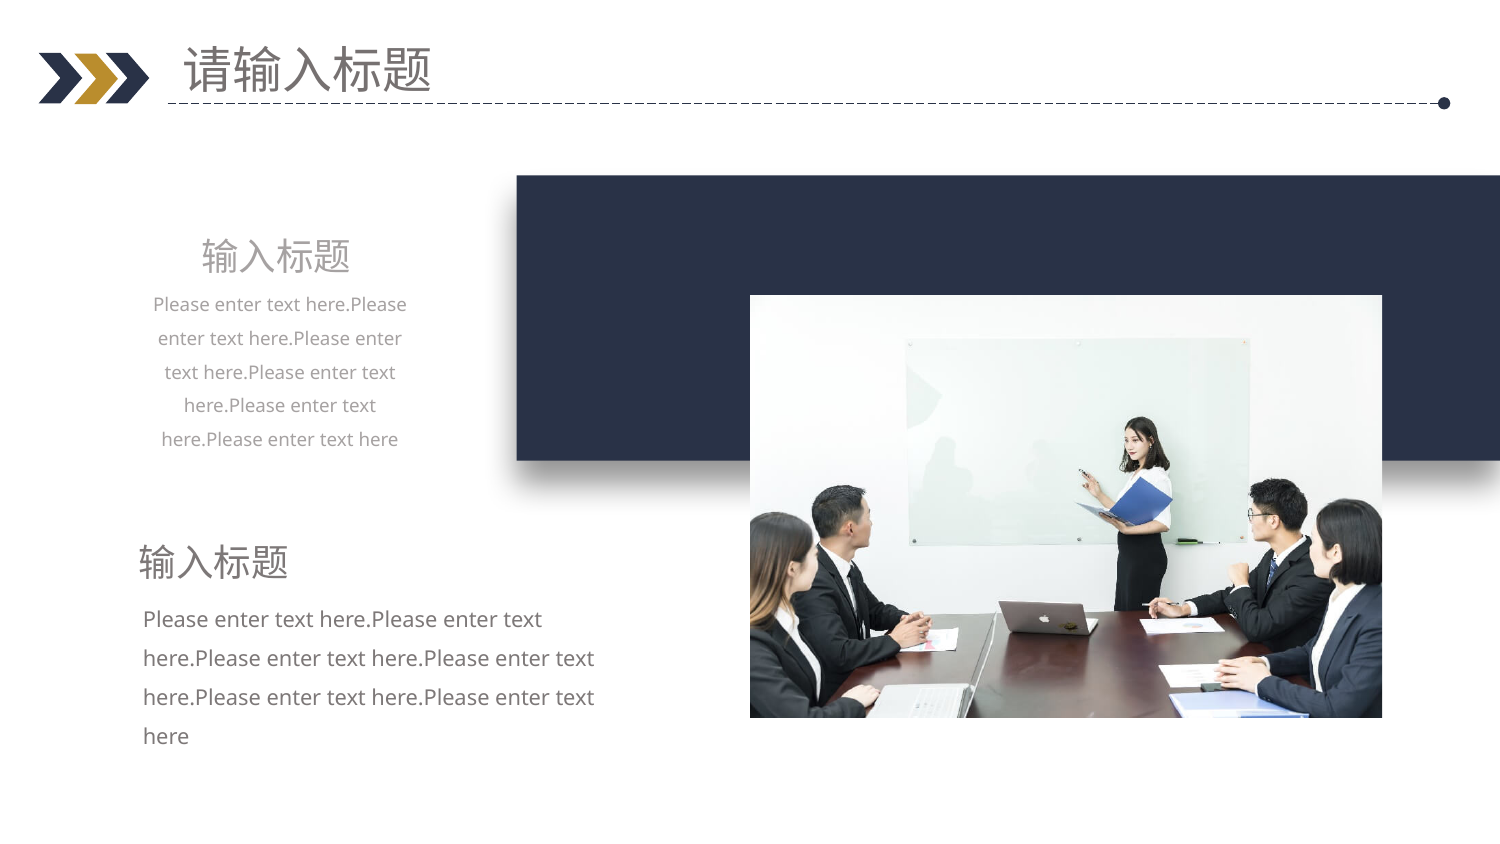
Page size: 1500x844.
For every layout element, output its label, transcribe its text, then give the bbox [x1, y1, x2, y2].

text_box Please enter text here.Please enter text here.Please enter text here.Please enter text here.Please enter text here.Please enter text here [124, 274, 436, 458]
text_box 输入标题 [120, 203, 432, 286]
picture [749, 295, 1383, 718]
text_box [516, 174, 1500, 462]
text_box Please enter text here.Please enter text here.Please enter text here.Please enter text here.Please enter text here.Please enter text here [128, 584, 633, 757]
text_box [38, 31, 1444, 107]
text_box 输入标题 [124, 508, 575, 592]
